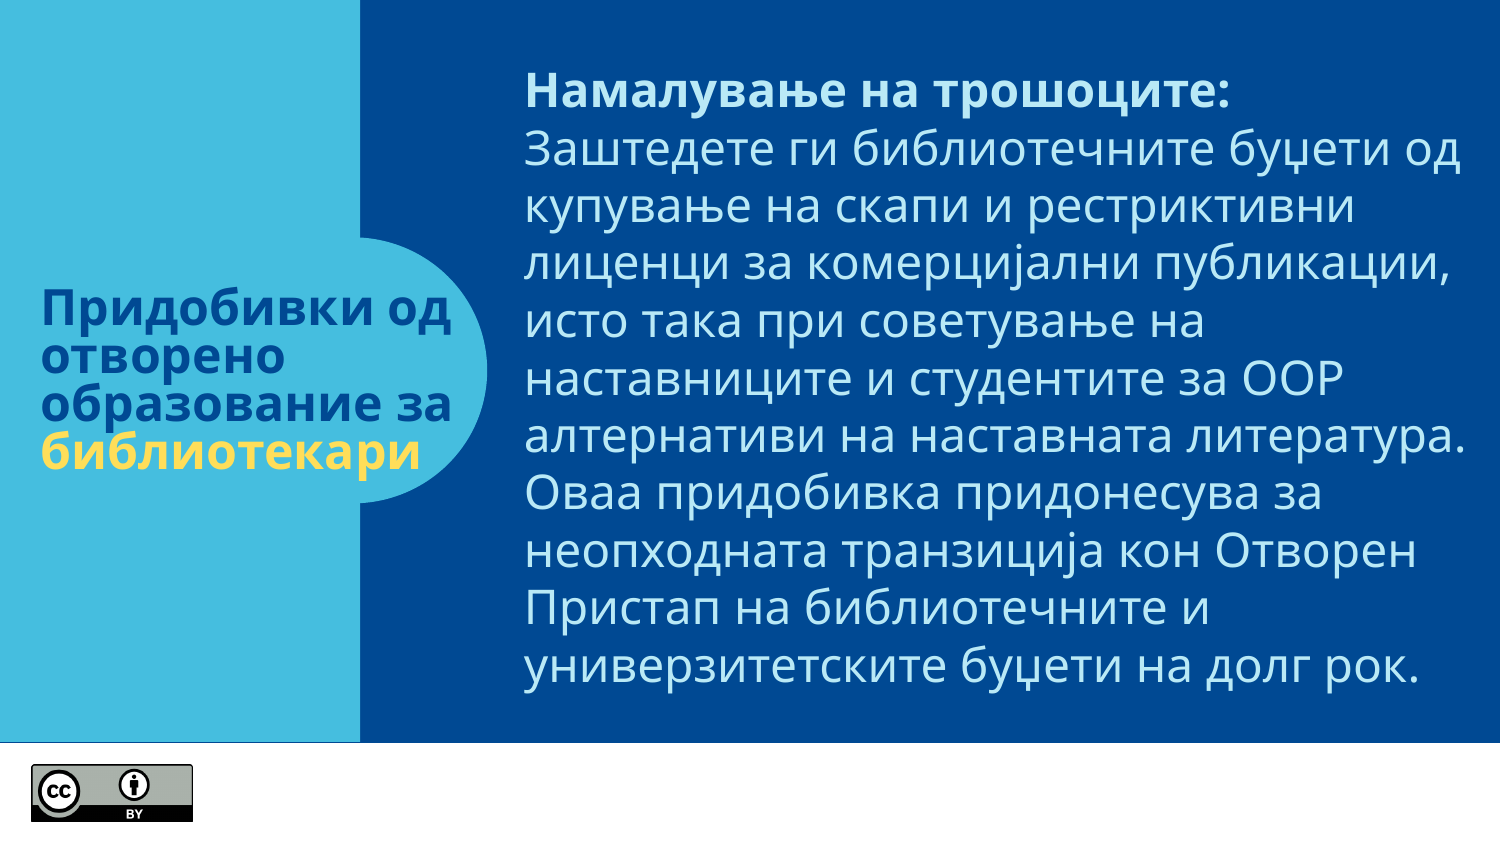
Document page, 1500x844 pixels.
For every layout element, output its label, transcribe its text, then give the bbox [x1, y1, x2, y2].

text_box [263, 237, 443, 271]
picture [31, 764, 193, 822]
text_box Придобивки од отворено образование за библиотекари [25, 271, 488, 494]
text_box [0, 750, 1500, 844]
text_box [302, 494, 403, 504]
text_box Намалување на трошоците: Заштедете ги библиотечните буџети од купување на скапи и рестриктивни лиценци за комерцијални публикации, исто така при советување на наставниците и студентите за ООР алтернативи на наставната литература. Оваа придобивка придонесува за неопходната транзиција кон Отворен Пристап на библиотечните и универзитетските буџети на долг рок. [508, 44, 1492, 707]
text_box [0, 0, 361, 742]
